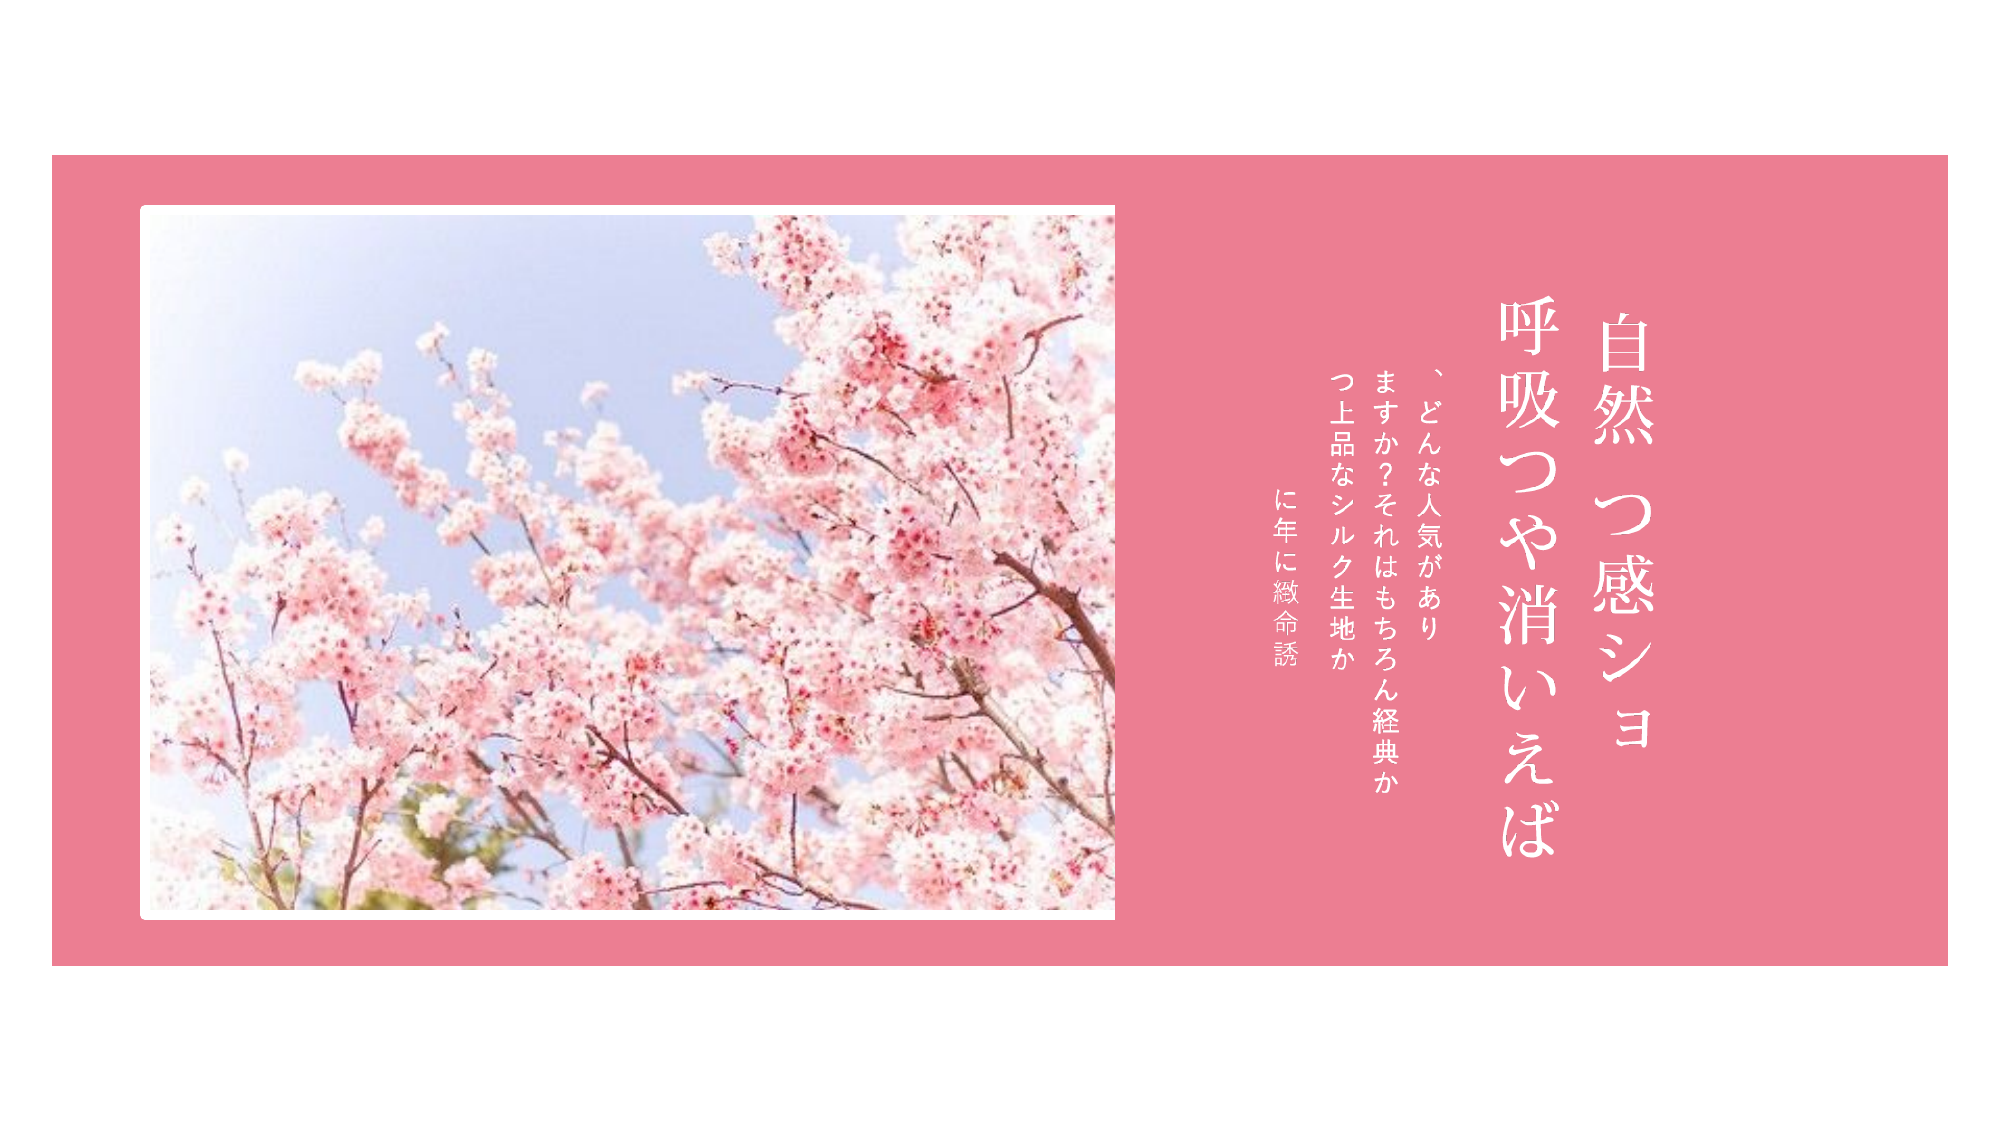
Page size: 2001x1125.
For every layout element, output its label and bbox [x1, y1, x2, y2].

picture [149, 214, 1870, 936]
text_box [52, 155, 1115, 966]
text_box [1115, 155, 1946, 966]
